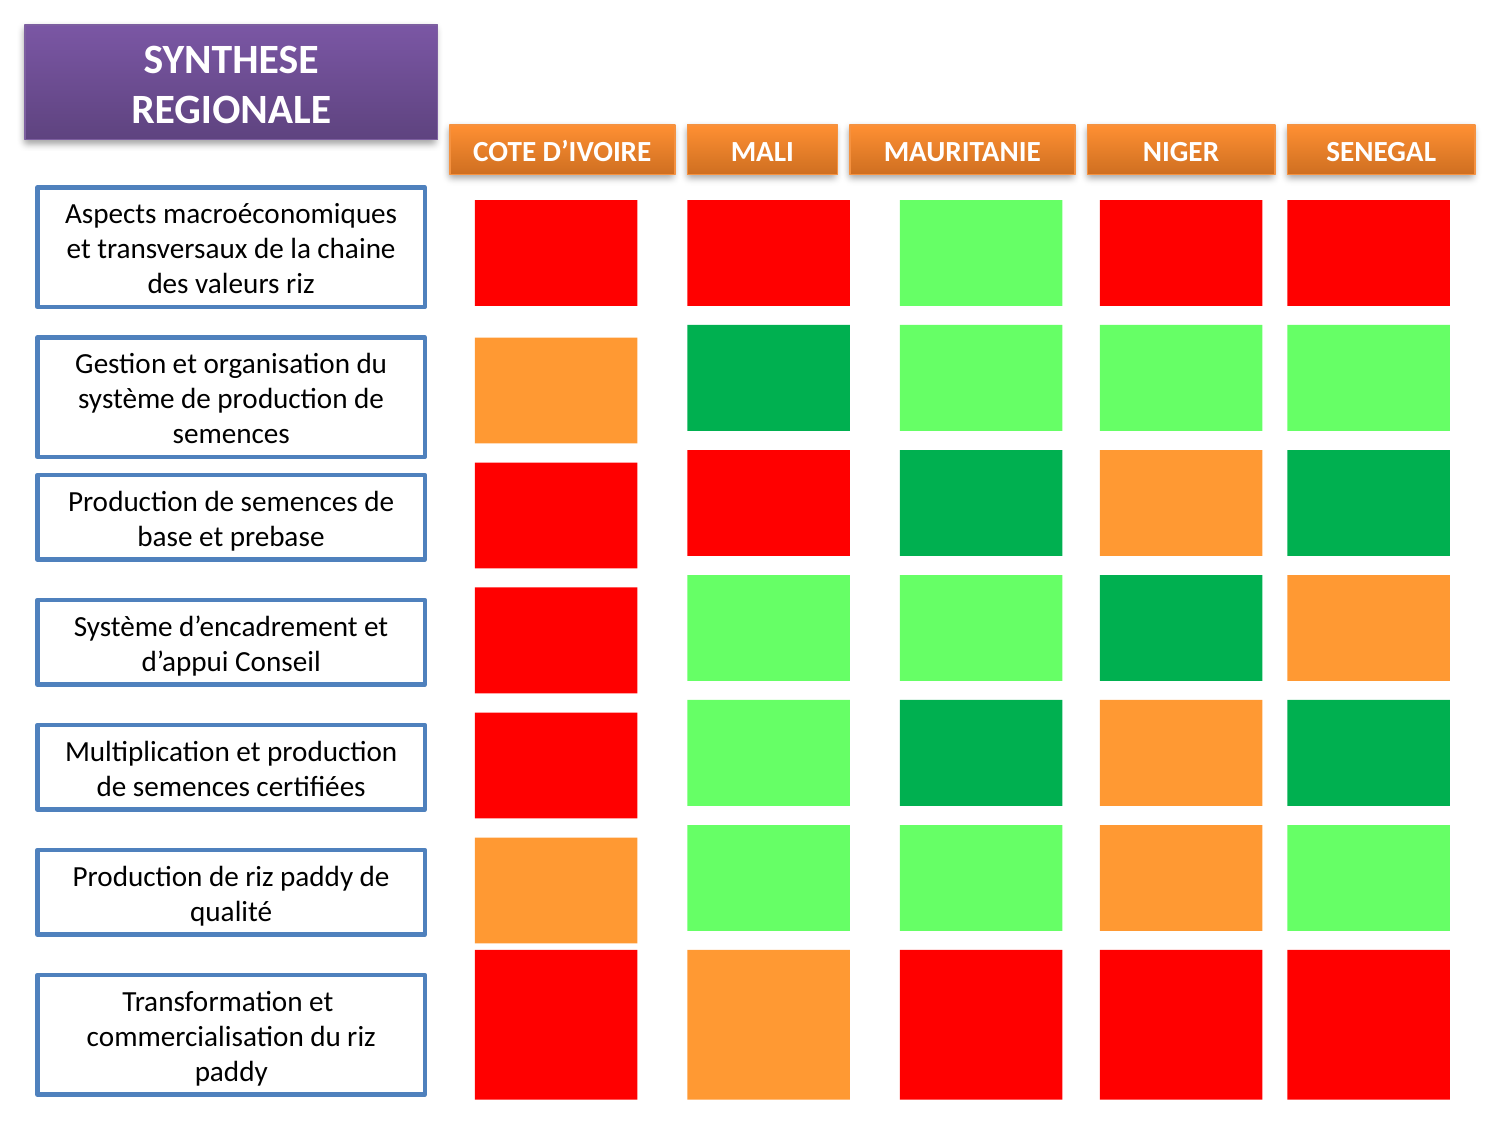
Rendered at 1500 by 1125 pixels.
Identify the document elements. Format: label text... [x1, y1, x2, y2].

text_box [474, 949, 638, 1100]
text_box [1287, 699, 1450, 806]
text_box Production de semences de base et prebase [35, 473, 427, 562]
text_box [899, 699, 1063, 806]
text_box SENEGAL [1287, 124, 1476, 175]
text_box [1099, 825, 1263, 931]
text_box [687, 825, 850, 931]
text_box MALI [687, 124, 838, 175]
text_box [1287, 200, 1450, 306]
text_box [899, 450, 1063, 556]
text_box [474, 587, 638, 694]
text_box [687, 699, 850, 806]
text_box [687, 949, 850, 1100]
text_box SYNTHESE REGIONALE [24, 24, 438, 140]
text_box [474, 337, 638, 444]
text_box [899, 324, 1063, 431]
text_box [899, 949, 1063, 1100]
text_box COTE D’IVOIRE [449, 124, 676, 175]
text_box [1287, 949, 1450, 1100]
text_box [1287, 450, 1450, 556]
text_box [899, 825, 1063, 931]
text_box [1287, 825, 1450, 931]
text_box NIGER [1087, 124, 1276, 175]
text_box MAURITANIE [849, 124, 1076, 175]
text_box [899, 575, 1063, 681]
text_box Aspects macroéconomiques et transversaux de la chaine des valeurs riz [35, 185, 427, 309]
text_box [687, 575, 850, 681]
text_box Multiplication et production de semences certifiées [35, 723, 427, 812]
text_box [474, 837, 638, 944]
text_box [687, 450, 850, 556]
text_box Production de riz paddy de qualité [35, 848, 427, 937]
text_box [1099, 450, 1263, 556]
text_box [1099, 575, 1263, 681]
text_box [687, 324, 850, 431]
text_box [1287, 575, 1450, 681]
text_box [1099, 200, 1263, 306]
text_box Gestion et organisation du système de production de semences [35, 335, 427, 459]
text_box Système d’encadrement et d’appui Conseil [35, 598, 427, 687]
text_box [899, 200, 1063, 306]
text_box [1099, 699, 1263, 806]
text_box [687, 200, 850, 306]
text_box [474, 462, 638, 569]
text_box Transformation et commercialisation du riz paddy [35, 973, 427, 1097]
text_box [1099, 324, 1263, 431]
text_box [1099, 949, 1263, 1100]
text_box [474, 200, 638, 306]
text_box [474, 712, 638, 819]
text_box [1287, 324, 1450, 431]
